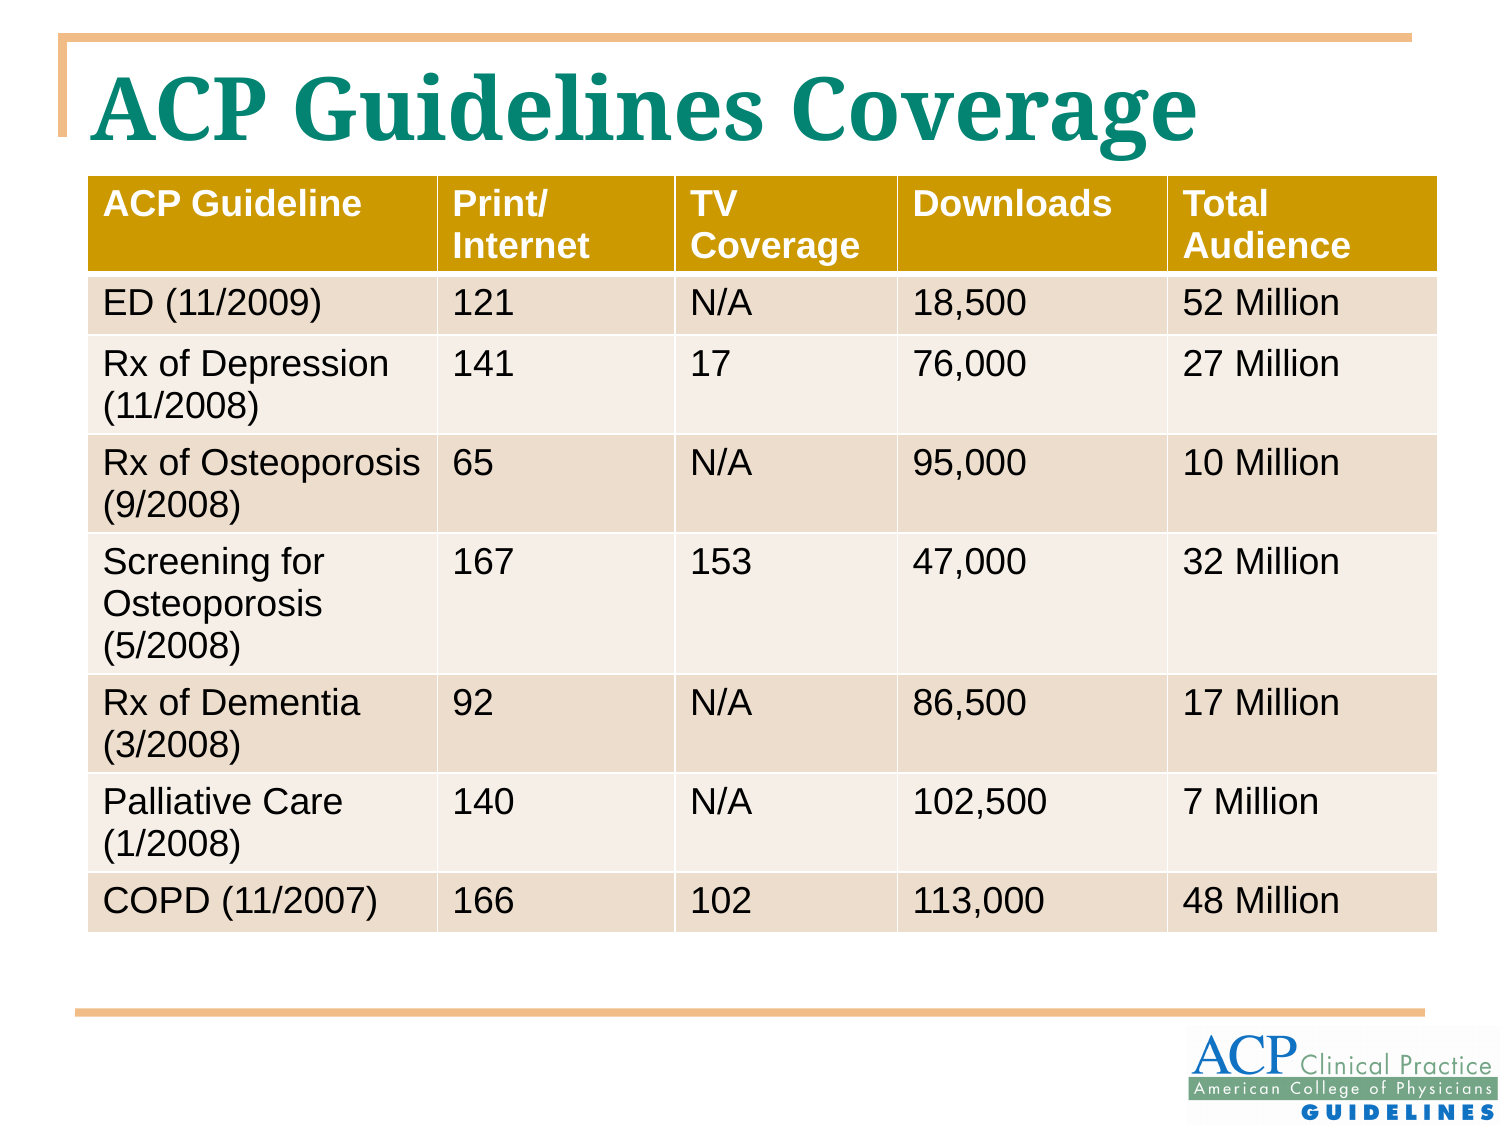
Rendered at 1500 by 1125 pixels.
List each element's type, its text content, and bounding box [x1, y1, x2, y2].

table_cell 166 [438, 873, 674, 932]
table_cell 32 Million [1168, 534, 1437, 673]
table_cell 48 Million [1168, 873, 1437, 932]
table_header ACP Guideline [88, 176, 437, 271]
table_cell 92 [438, 675, 674, 772]
table_cell COPD (11/2007) [88, 873, 437, 932]
table_cell 141 [438, 336, 674, 433]
table_header Print/ Internet [438, 176, 674, 271]
table_cell Palliative Care (1/2008) [88, 774, 437, 871]
table_cell 153 [676, 534, 897, 673]
table_cell 65 [438, 435, 674, 532]
table_cell 18,500 [898, 277, 1167, 334]
table_cell 7 Million [1168, 774, 1437, 871]
table_cell 95,000 [898, 435, 1167, 532]
title ACP Guidelines Coverage [74, 45, 1426, 233]
table_cell ED (11/2009) [88, 277, 437, 334]
table_header TV Coverage [676, 176, 897, 271]
table_cell N/A [676, 277, 897, 334]
table_cell N/A [676, 675, 897, 772]
table_cell Screening for Osteoporosis (5/2008) [88, 534, 437, 673]
table_cell 17 Million [1168, 675, 1437, 772]
table_cell 121 [438, 277, 674, 334]
table_cell 140 [438, 774, 674, 871]
table_cell N/A [676, 774, 897, 871]
table_cell Rx of Osteoporosis (9/2008) [88, 435, 437, 532]
table_cell 86,500 [898, 675, 1167, 772]
table_cell 102,500 [898, 774, 1167, 871]
table_cell Rx of Dementia (3/2008) [88, 675, 437, 772]
table_cell 113,000 [898, 873, 1167, 932]
table_cell 47,000 [898, 534, 1167, 673]
table_cell 102 [676, 873, 897, 932]
table_cell 76,000 [898, 336, 1167, 433]
table_cell 10 Million [1168, 435, 1437, 532]
picture [1187, 1026, 1500, 1125]
table_cell 52 Million [1168, 277, 1437, 334]
table_header Total Audience [1168, 176, 1437, 271]
table_cell N/A [676, 435, 897, 532]
table_cell 17 [676, 336, 897, 433]
table_cell 167 [438, 534, 674, 673]
table_cell Rx of Depression (11/2008) [88, 336, 437, 433]
table_cell 27 Million [1168, 336, 1437, 433]
table_header Downloads [898, 176, 1167, 271]
